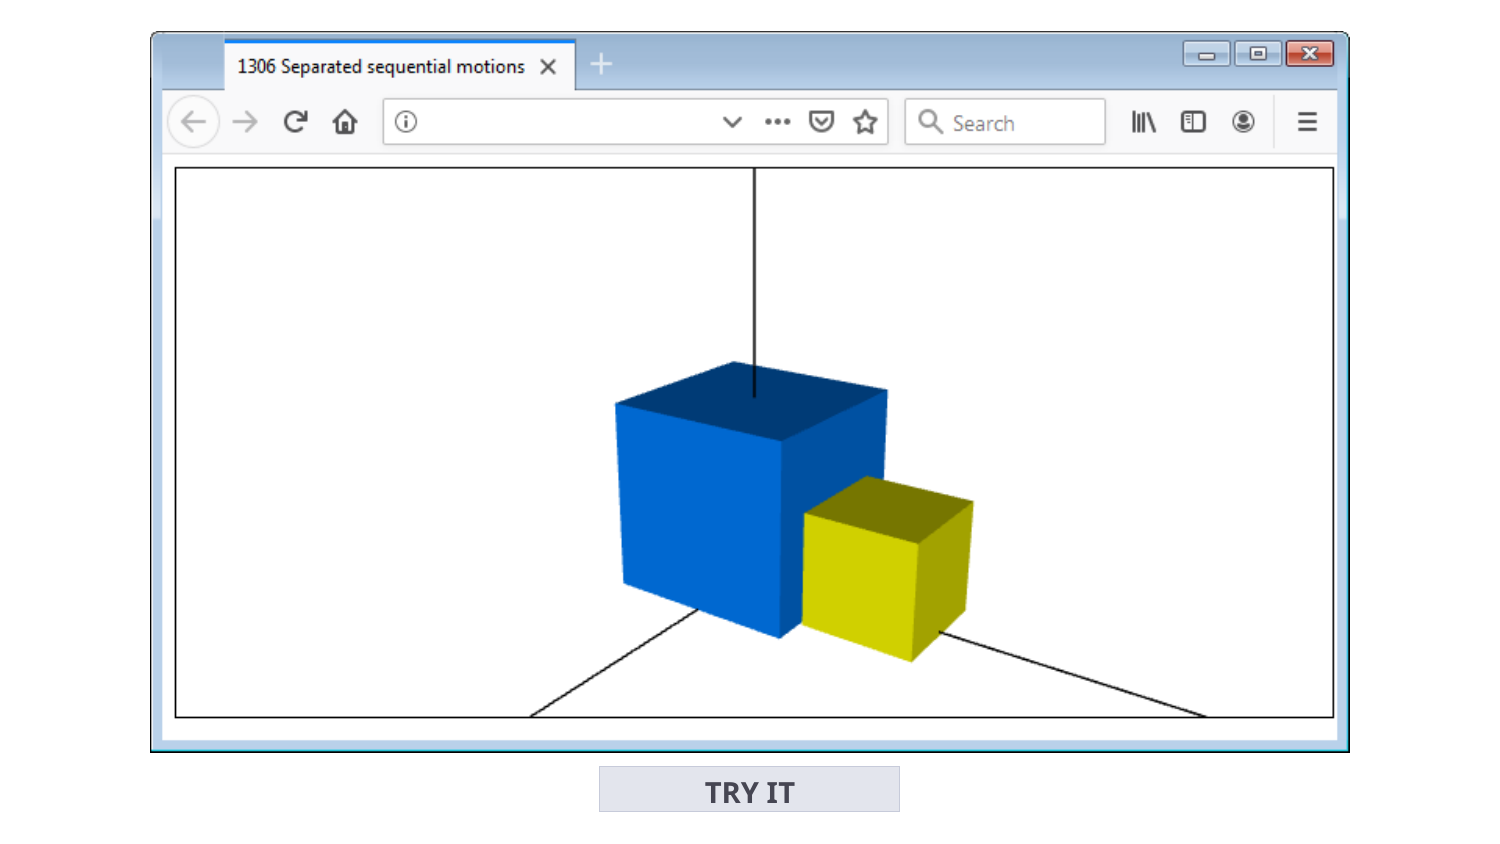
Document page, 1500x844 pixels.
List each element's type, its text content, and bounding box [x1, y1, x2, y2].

picture [149, 31, 1351, 753]
text_box TRY IT [599, 766, 900, 812]
